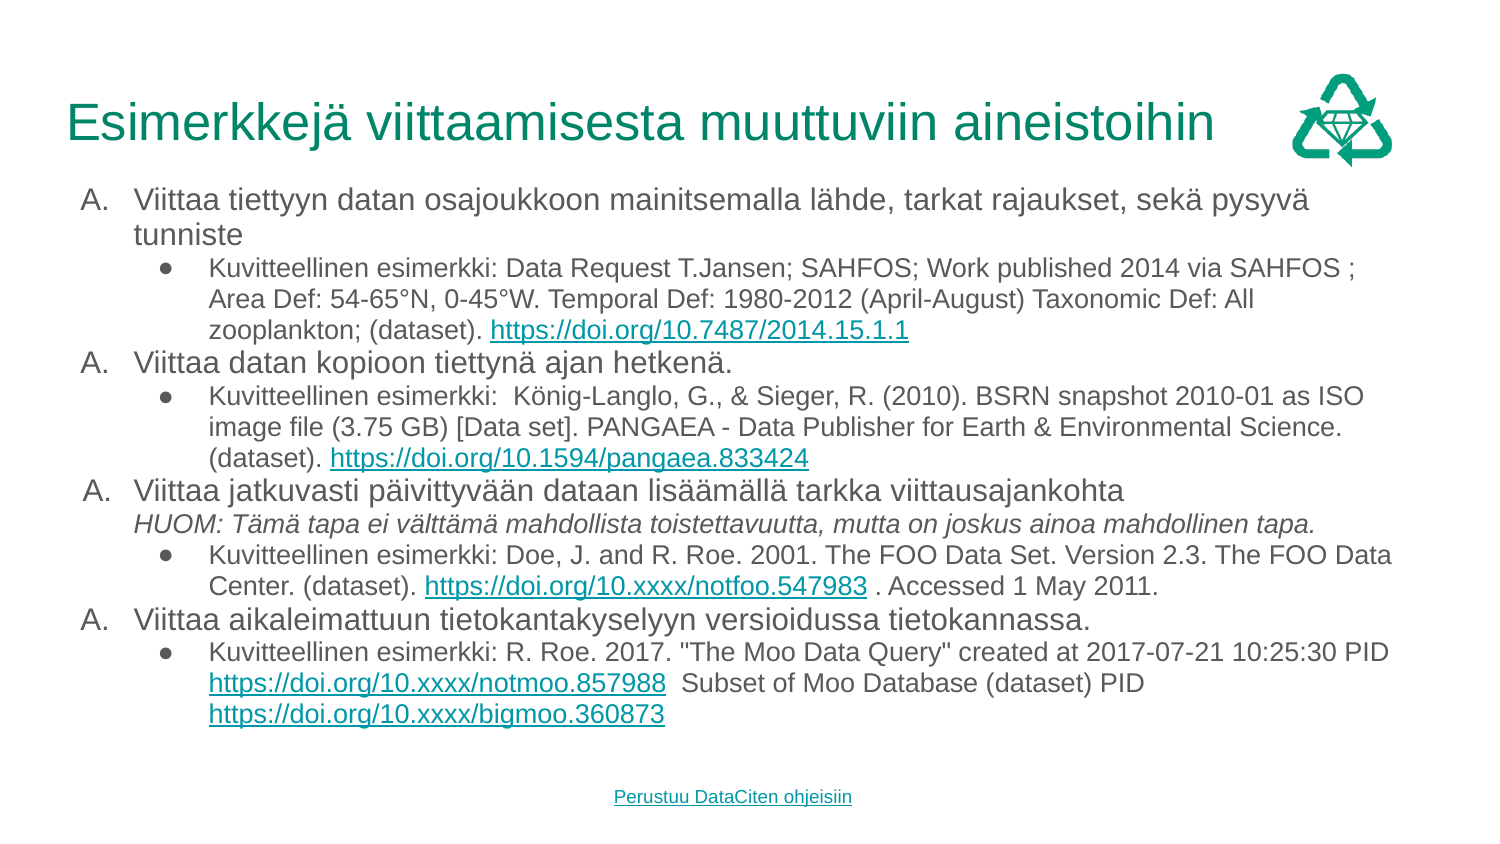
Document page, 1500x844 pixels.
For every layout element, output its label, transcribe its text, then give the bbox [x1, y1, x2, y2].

text_box Perustuu DataCiten ohjeisiin [102, 773, 1364, 819]
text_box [1283, 65, 1401, 175]
list Viittaa tiettyyn datan osajoukkoon mainitsemalla lähde, tarkat rajaukset, sekä pysyvä tunniste Kuvitteellinen esimerkki: Data Request T.Jansen; SAHFOS; Work published 2014 via SAHFOS ; Area Def: 54-65°N, 0-45°W. Temporal Def: 1980-2012 (April-August) Taxonomic Def: All zooplankton; (dataset). https://doi.org/10.7487/2014.15.1.1 Viittaa datan kopioon tiettynä ajan hetkenä. Kuvitteellinen esimerkki: König-Langlo, G., & Sieger, R. (2010). BSRN snapshot 2010-01 as ISO image file (3.75 GB) [Data set]. PANGAEA - Data Publisher for Earth & Environmental Science. (dataset). https://doi.org/10.1594/pangaea.833424 Viittaa jatkuvasti päivittyvään dataan lisäämällä tarkka viittausajankohta HUOM: Tämä tapa ei välttämä mahdollista toistettavuutta, mutta on joskus ainoa mahdollinen tapa. Kuvitteellinen esimerkki: Doe, J. and R. Roe. 2001. The FOO Data Set. Version 2.3. The FOO Data Center. (dataset). https://doi.org/10.xxxx/notfoo.547983 . Accessed 1 May 2011. Viittaa aikaleimattuun tietokantakyselyyn versioidussa tietokannassa. Kuvitteellinen esimerkki: R. Roe. 2017. "The Moo Data Query" created at 2017-07-21 10:25:30 PID https://doi.org/10.xxxx/notmoo.857988 Subset of Moo Database (dataset) PID https://doi.org/10.xxxx/bigmoo.360873 [43, 166, 1423, 718]
title Esimerkkejä viittaamisesta muuttuviin aineistoihin [51, 72, 1278, 166]
